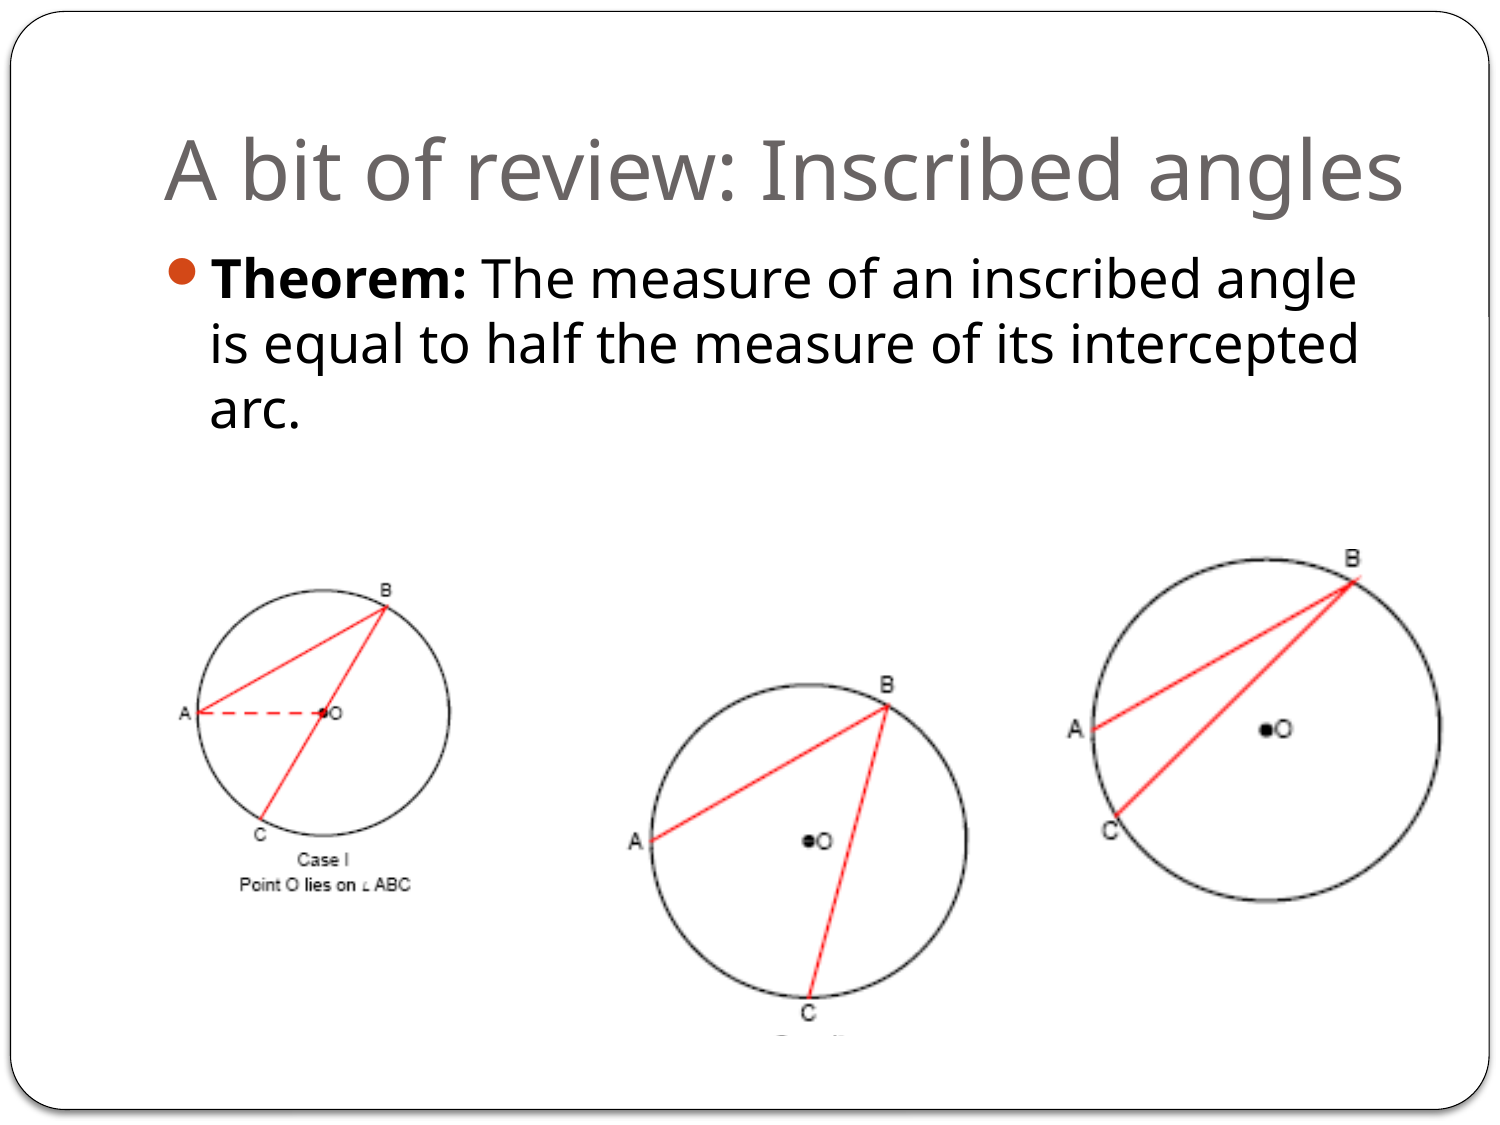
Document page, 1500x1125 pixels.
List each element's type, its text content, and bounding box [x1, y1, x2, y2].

picture [1049, 549, 1463, 915]
title A bit of review: Inscribed angles [150, 45, 1425, 233]
picture [599, 674, 988, 1036]
list Theorem: The measure of an inscribed angle is equal to half the measure of its intercepted arc. [150, 237, 1425, 988]
picture [149, 574, 494, 903]
